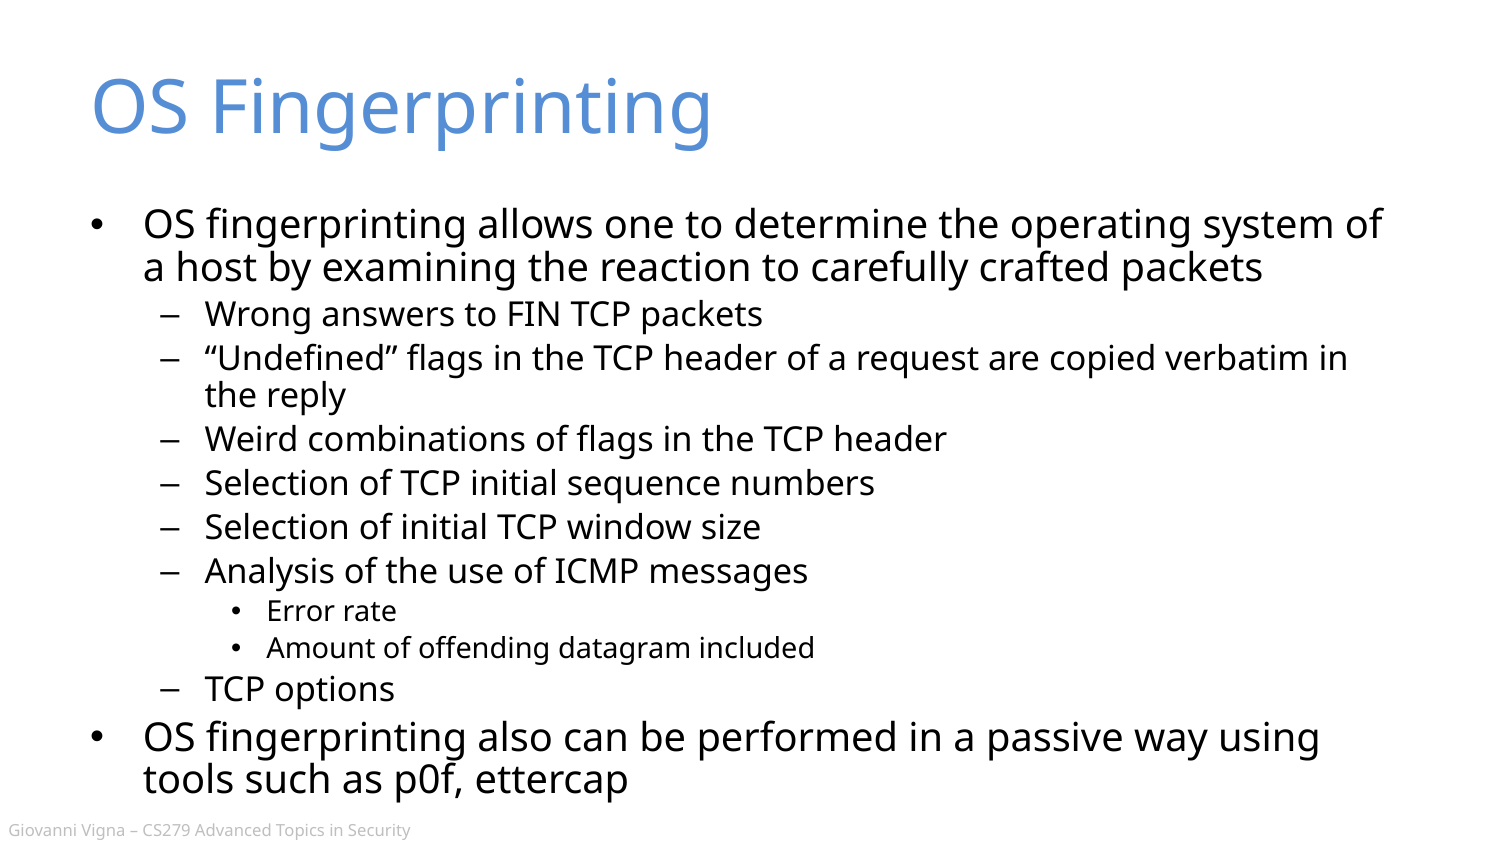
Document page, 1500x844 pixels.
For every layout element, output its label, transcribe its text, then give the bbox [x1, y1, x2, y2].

list OS fingerprinting allows one to determine the operating system of a host by examining the reaction to carefully crafted packets Wrong answers to FIN TCP packets “Undefined” flags in the TCP header of a request are copied verbatim in the reply Weird combinations of flags in the TCP header Selection of TCP initial sequence numbers Selection of initial TCP window size Analysis of the use of ICMP messages Error rate Amount of offending datagram included TCP options OS fingerprinting also can be performed in a passive way using tools such as p0f, ettercap [75, 196, 1425, 813]
title OS Fingerprinting [75, 33, 1425, 175]
